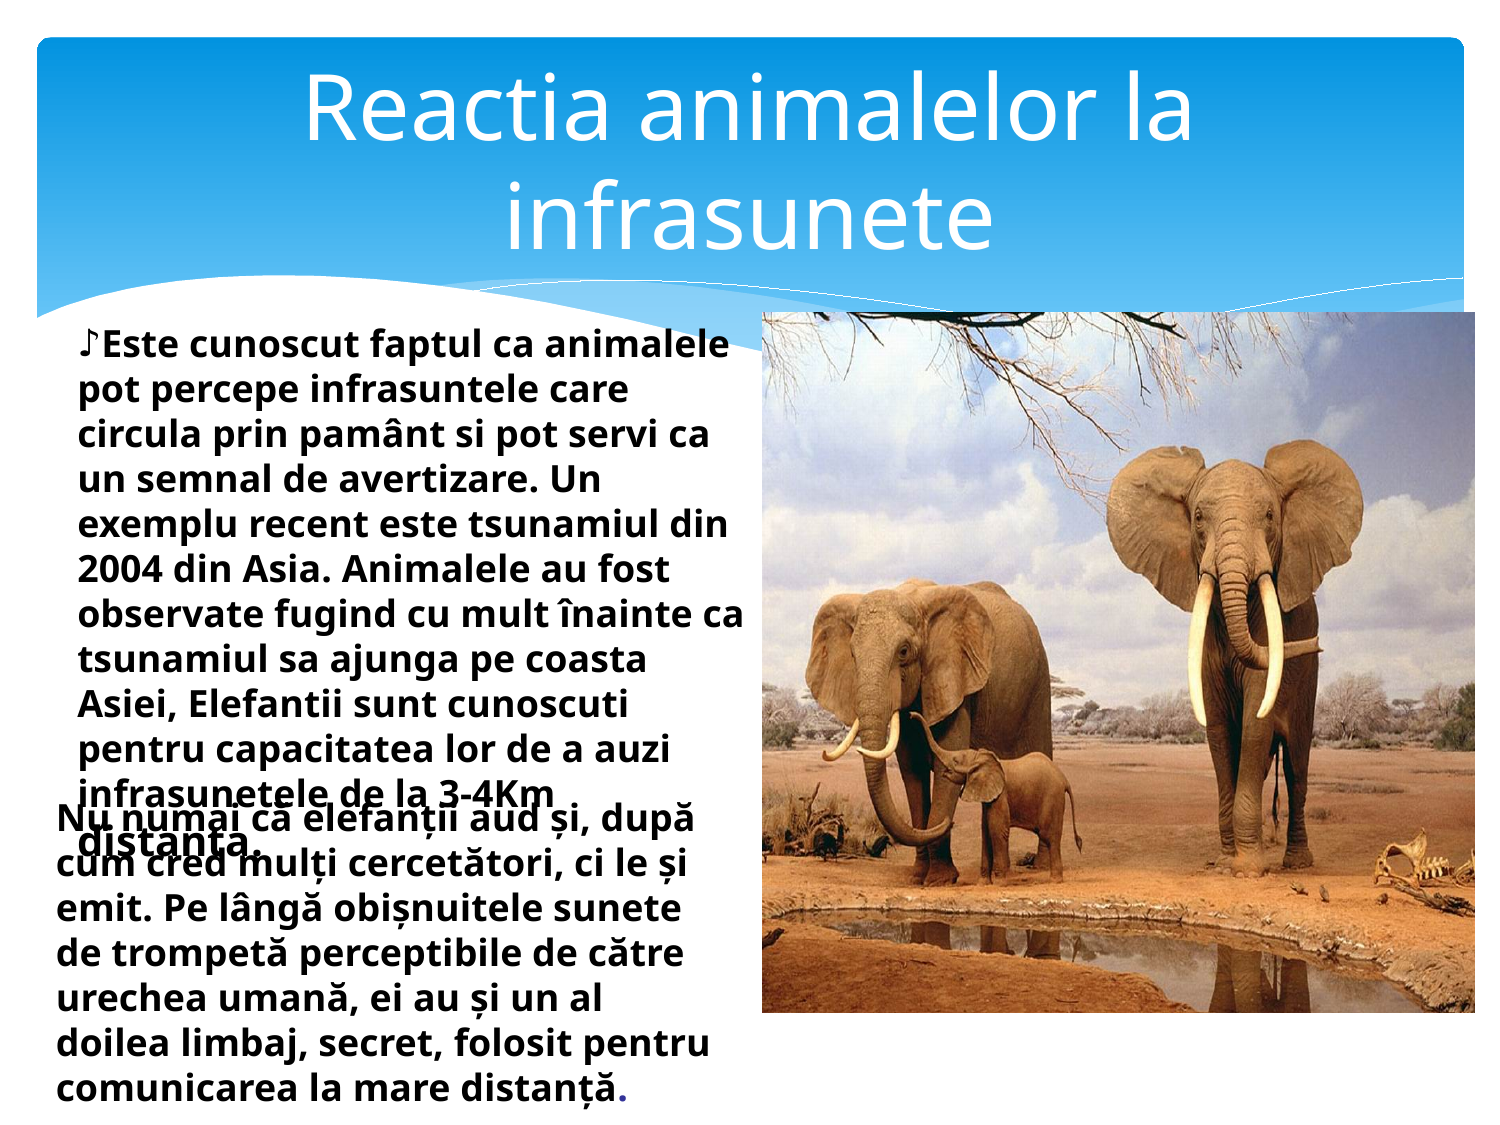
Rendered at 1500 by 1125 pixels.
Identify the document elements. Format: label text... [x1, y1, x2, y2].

picture [762, 312, 1476, 1013]
title Reactia animalelor la infrasunete [75, 55, 1425, 261]
text_box Este cunoscut faptul ca animalele pot percepe infrasuntele care circula prin pamânt si pot servi ca un semnal de avertizare. Un exemplu recent este tsunamiul din 2004 din Asia. Animalele au fost observate fugind cu mult înainte ca tsunamiul sa ajunga pe coasta Asiei, Elefantii sunt cunoscuti pentru capacitatea lor de a auzi infrasunetele de la 3-4Km distanta. [62, 312, 760, 873]
text_box Nu numai că elefanţii aud şi, după cum cred mulţi cercetători, ci le şi emit. Pe lângă obişnuitele sunete de trompetă perceptibile de către urechea umană, ei au şi un al doilea limbaj, secret, folosit pentru comunicarea la mare distanţă. [40, 787, 741, 1117]
